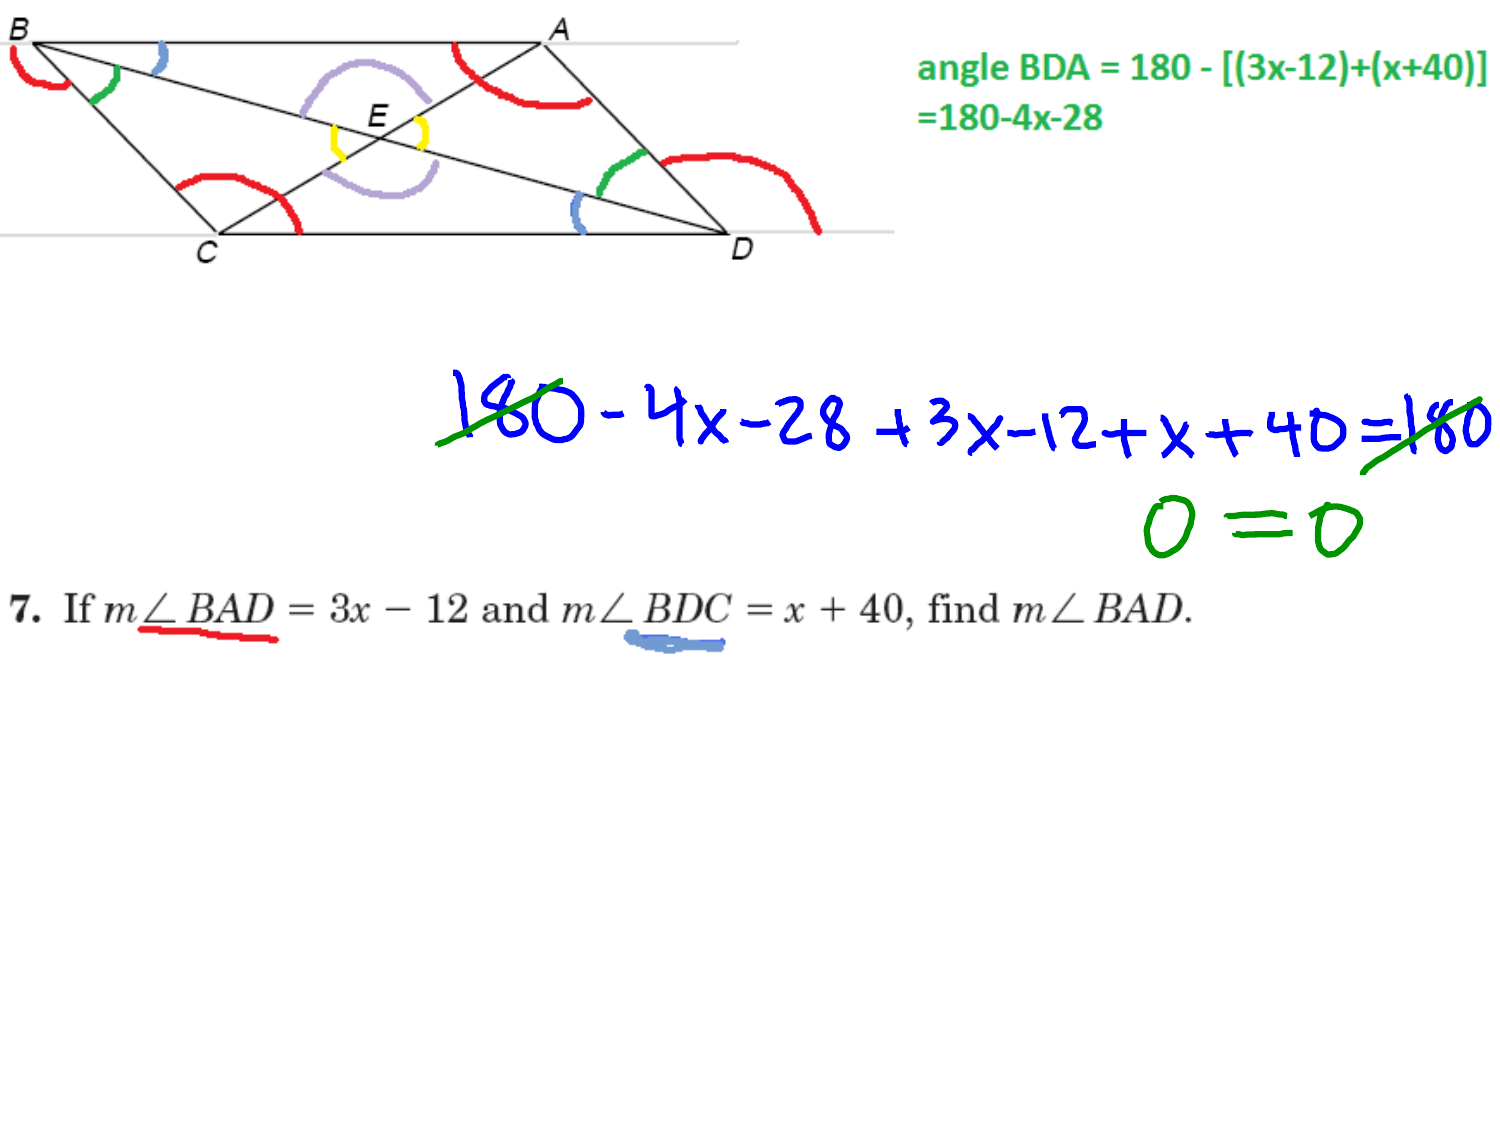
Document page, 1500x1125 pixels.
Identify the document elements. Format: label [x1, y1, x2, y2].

picture [0, 0, 1500, 673]
